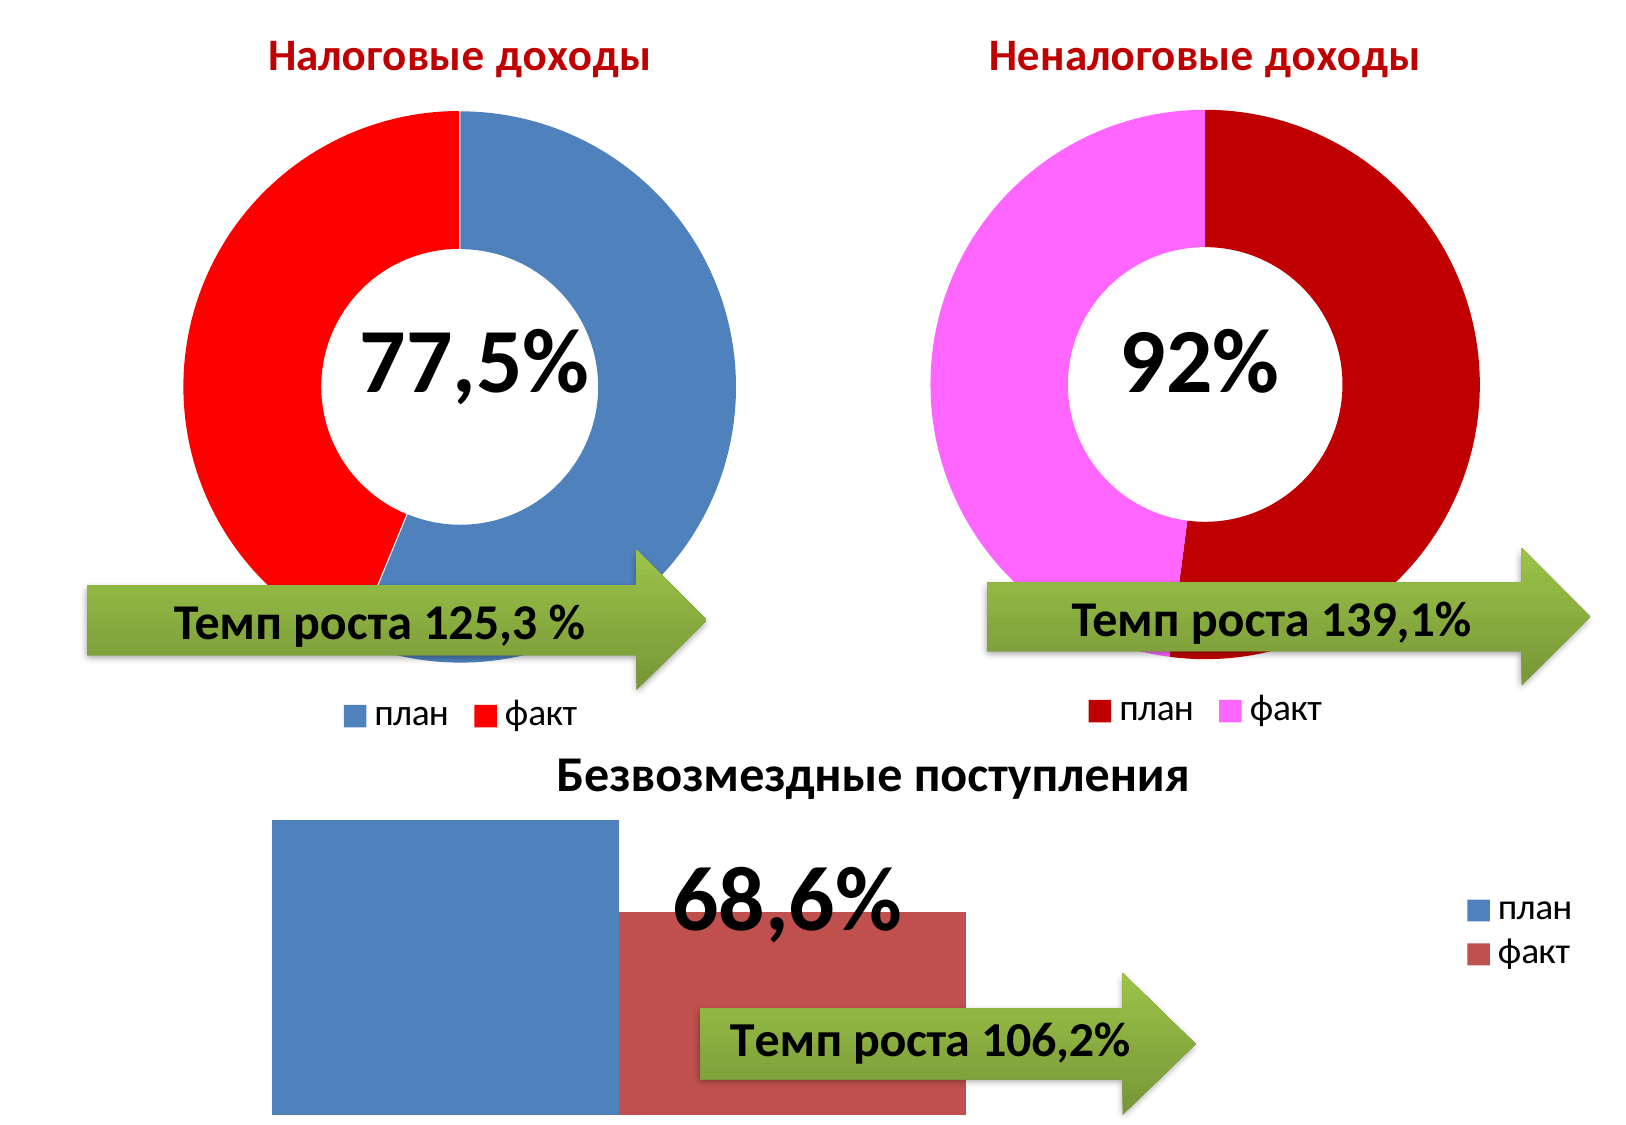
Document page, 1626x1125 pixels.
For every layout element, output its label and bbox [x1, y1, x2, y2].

chart [0, 0, 1612, 743]
chart [11, 749, 1599, 1125]
